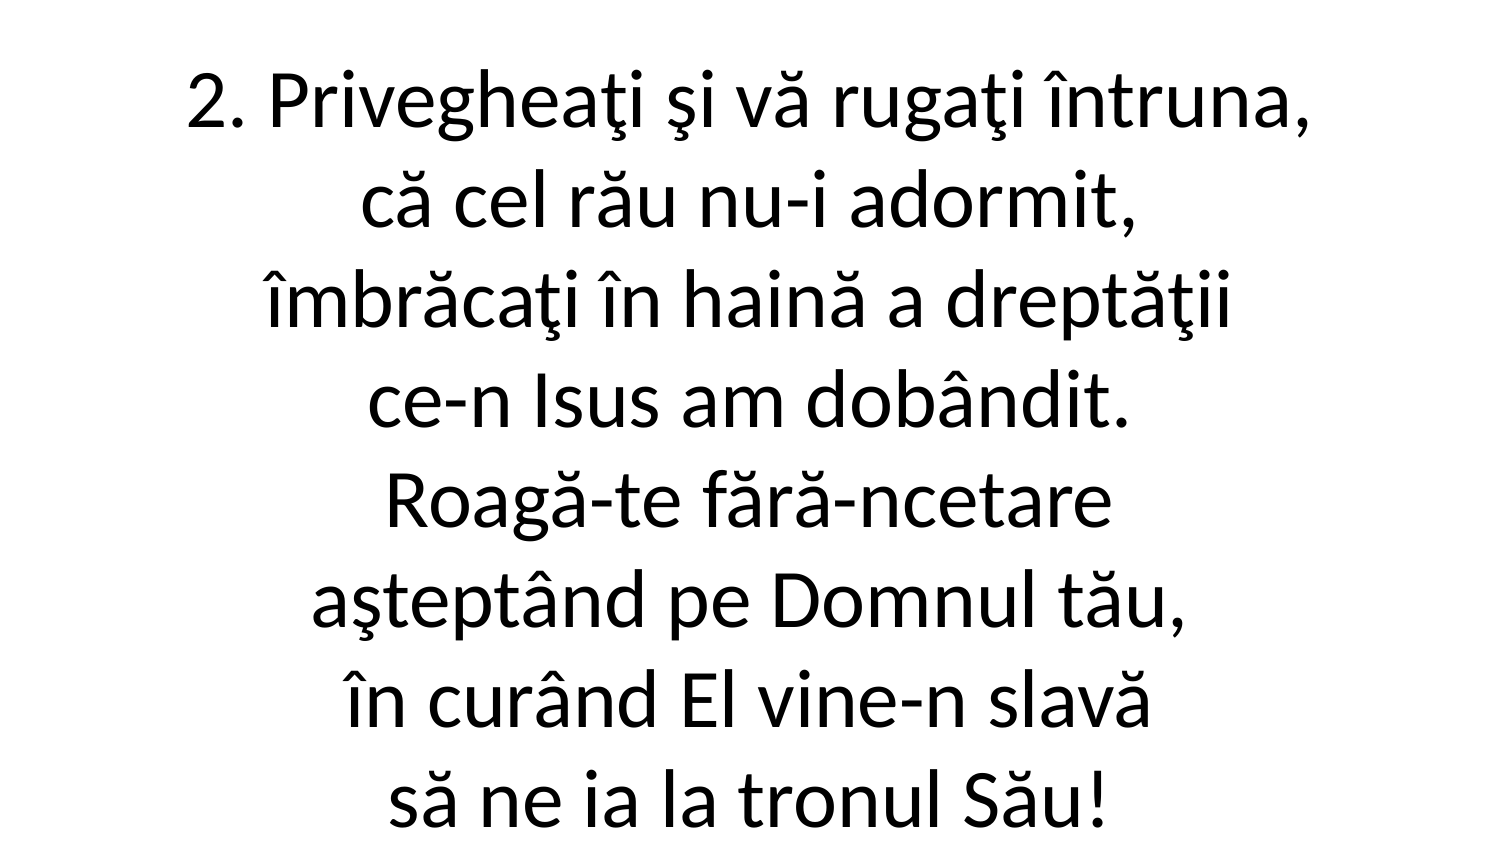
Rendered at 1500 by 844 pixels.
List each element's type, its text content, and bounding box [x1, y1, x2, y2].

text_box 2. Privegheaţi şi vă rugaţi întruna, că cel rău nu-i adormit, îmbrăcaţi în haină a dreptăţii ce-n Isus am dobândit. Roagă-te fără-ncetare aşteptând pe Domnul tău, în curând El vine-n slavă să ne ia la tronul Său! [170, 0, 1330, 844]
